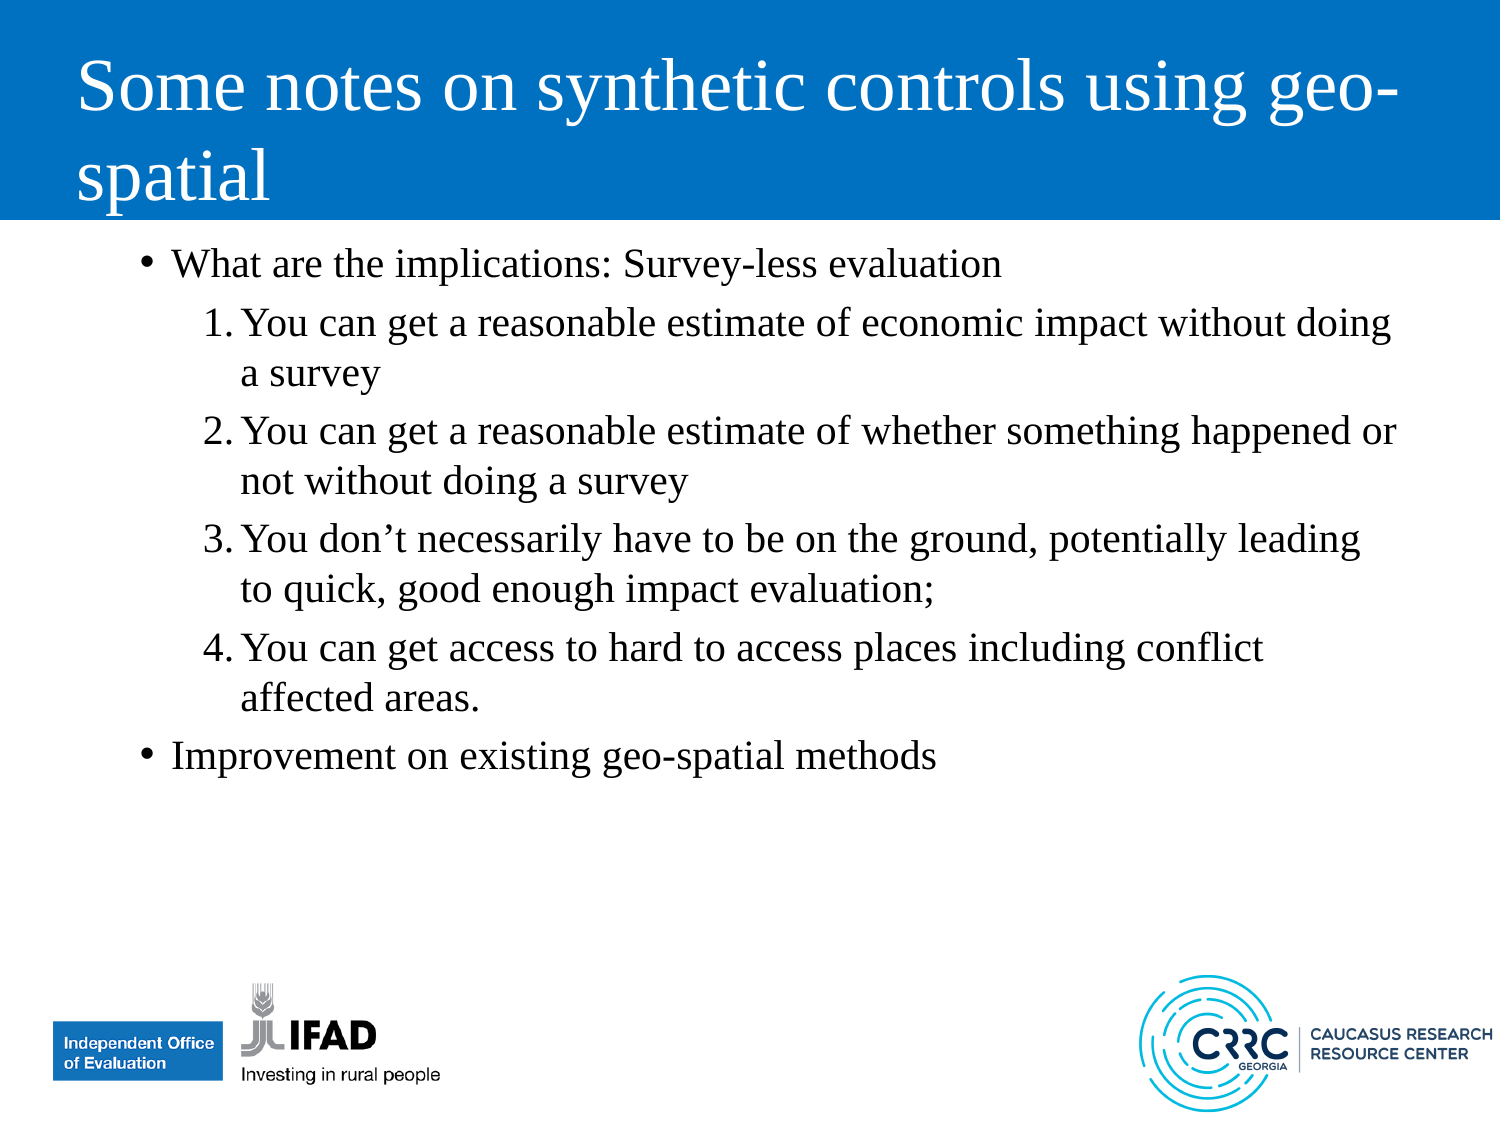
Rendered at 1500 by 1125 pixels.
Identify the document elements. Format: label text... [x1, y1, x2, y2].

list Some notes on synthetic controls using geo-spatial [76, 54, 1412, 197]
list What are the implications: Survey-less evaluation You can get a reasonable estimate of economic impact without doing a survey You can get a reasonable estimate of whether something happened or not without doing a survey You don’t necessarily have to be on the ground, potentially leading to quick, good enough impact evaluation; You can get access to hard to access places including conflict affected areas. Improvement on existing geo-spatial methods [76, 235, 1400, 966]
picture [1125, 962, 1500, 1125]
picture [53, 980, 443, 1089]
